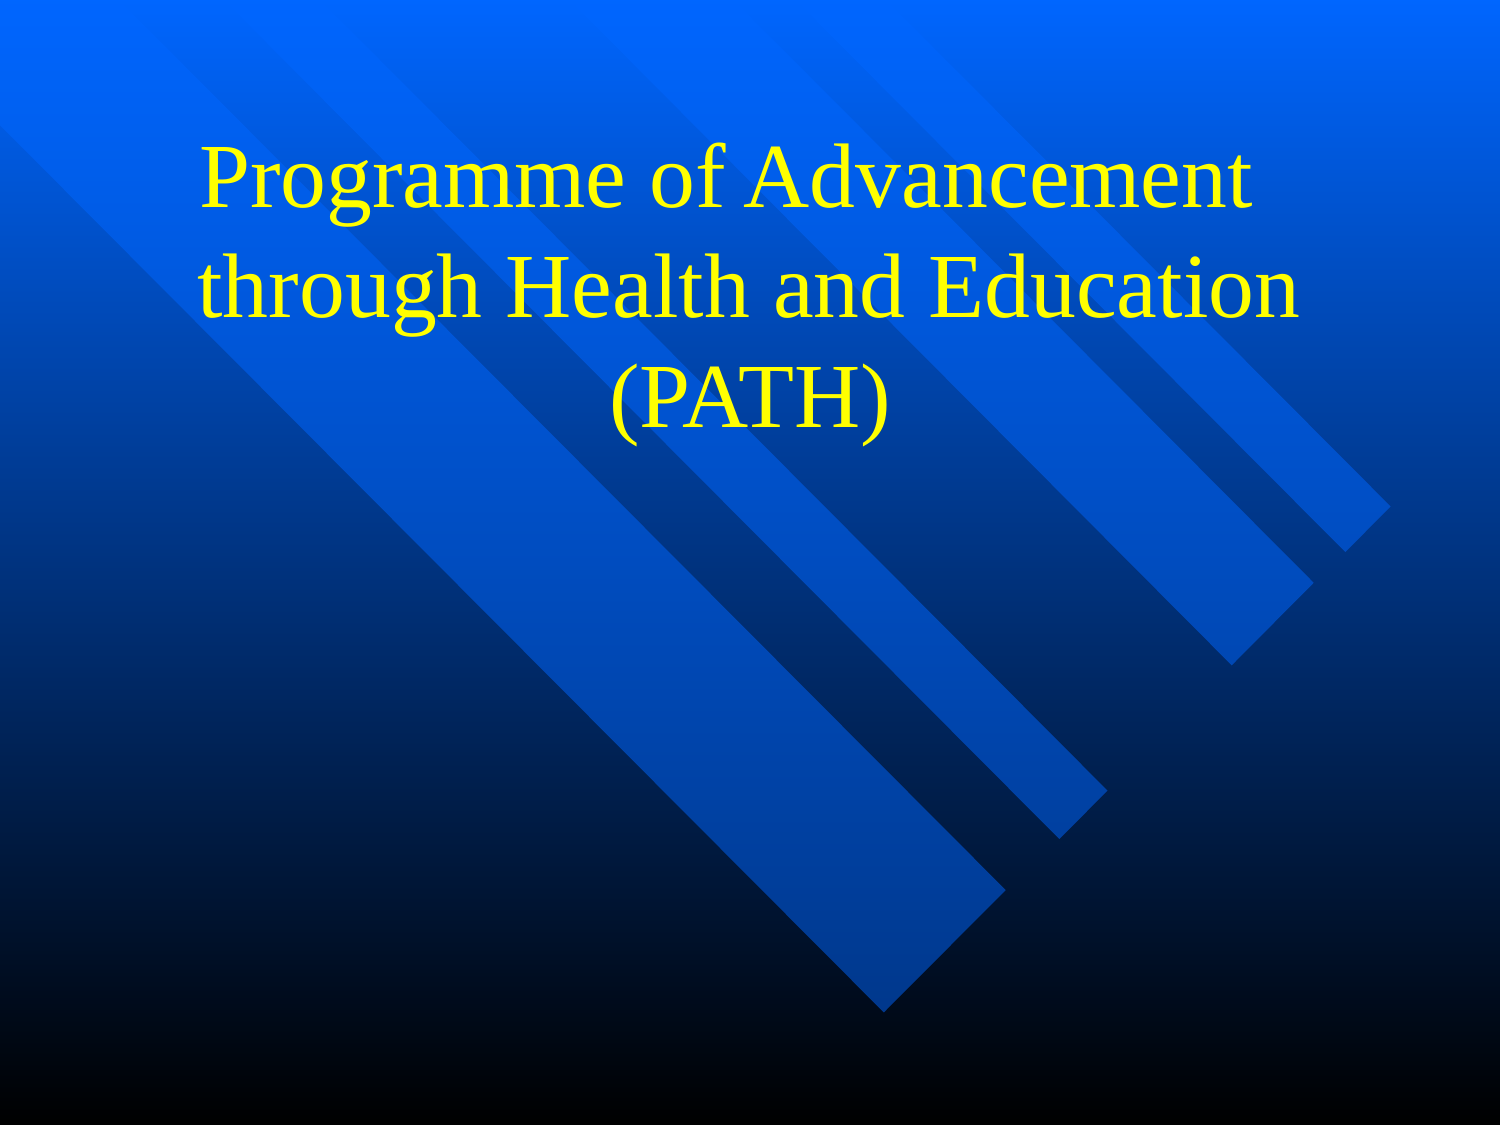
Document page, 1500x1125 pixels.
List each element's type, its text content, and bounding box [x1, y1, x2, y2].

title Programme of Advancement through Health and Education (PATH) [112, 187, 1388, 376]
